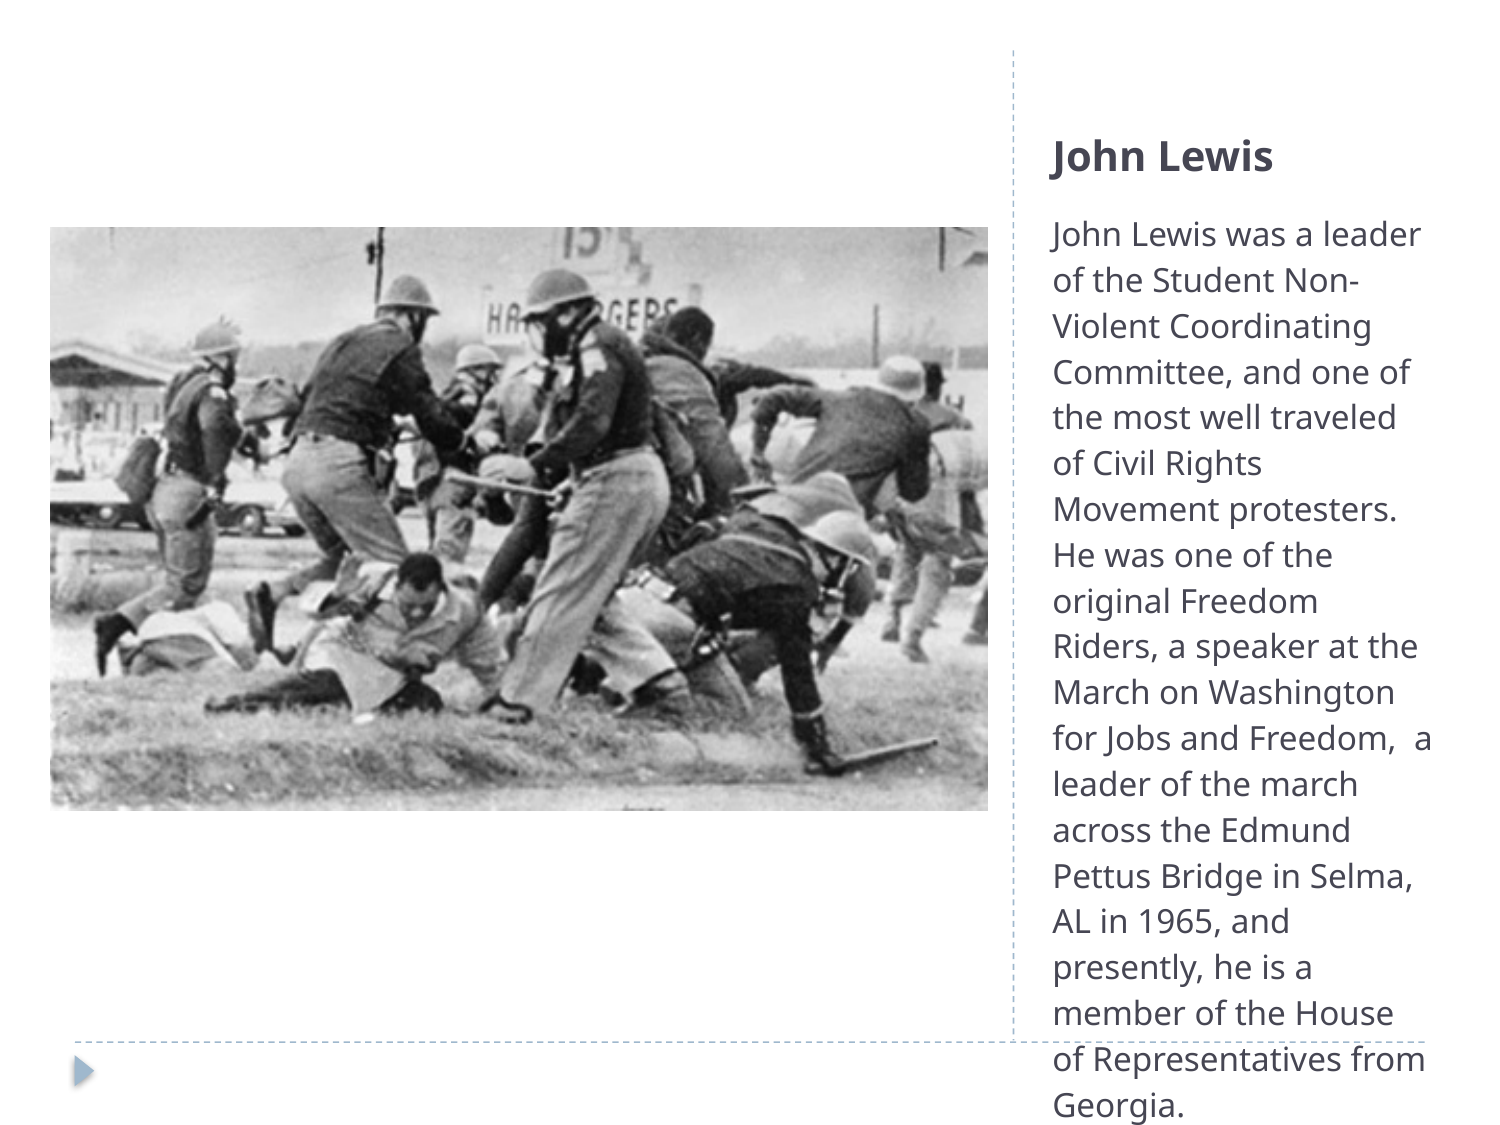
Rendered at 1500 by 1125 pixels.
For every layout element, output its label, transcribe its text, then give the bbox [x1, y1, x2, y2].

title John Lewis [1037, 50, 1450, 188]
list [49, 226, 988, 811]
list John Lewis was a leader of the Student Non-Violent Coordinating Committee, and one of the most well traveled of Civil Rights Movement protesters. He was one of the original Freedom Riders, a speaker at the March on Washington for Jobs and Freedom, a leader of the march across the Edmund Pettus Bridge in Selma, AL in 1965, and presently, he is a member of the House of Representatives from Georgia. [1037, 200, 1450, 995]
